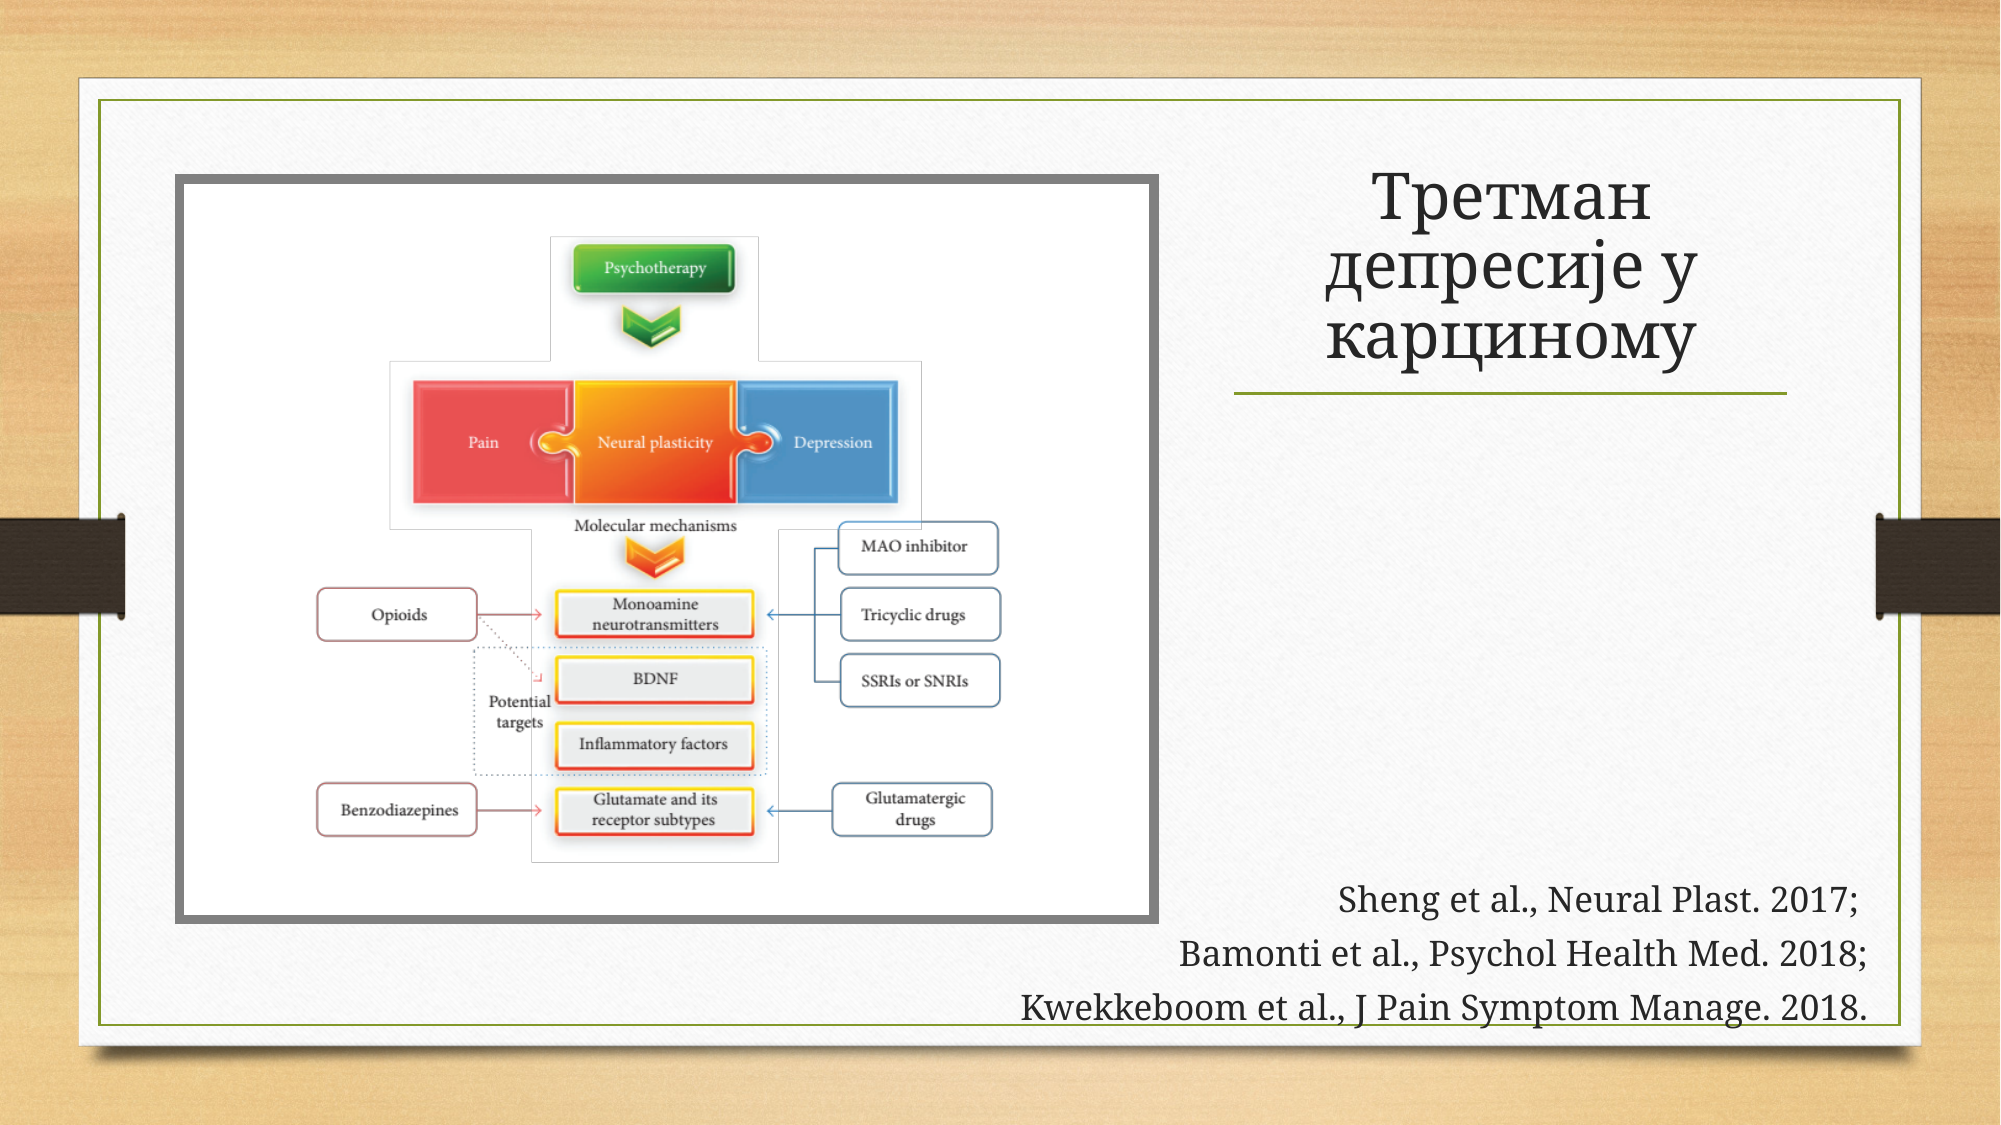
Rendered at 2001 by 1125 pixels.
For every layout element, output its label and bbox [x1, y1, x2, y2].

text_box [0, 0, 2000, 1125]
picture [231, 231, 1098, 865]
